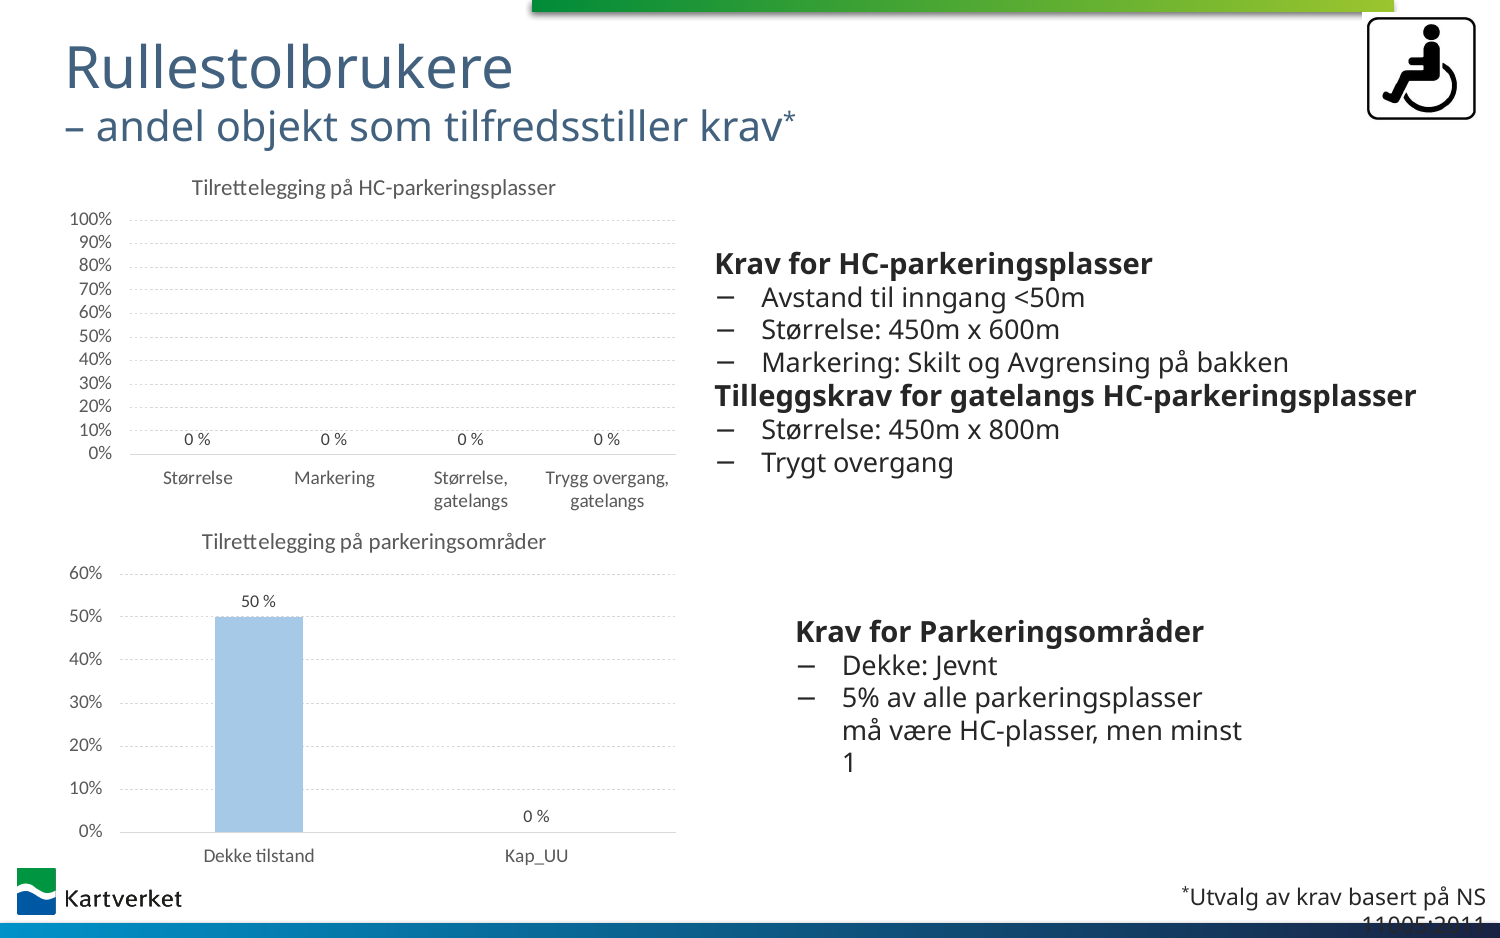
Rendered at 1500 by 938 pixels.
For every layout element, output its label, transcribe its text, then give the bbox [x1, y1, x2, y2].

picture [62, 166, 687, 519]
picture [62, 520, 687, 874]
text_box Krav for Parkeringsområder Dekke: Jevnt 5% av alle parkeringsplasser må være HC-plasser, men minst 1 [780, 605, 1261, 786]
text_box *Utvalg av krav basert på NS 11005:2011 [1068, 873, 1500, 938]
text_box Krav for HC-parkeringsplasser Avstand til inngang <50m Størrelse: 450m x 600m Markering: Skilt og Avgrensing på bakken Tilleggskrav for gatelangs HC-parkeringsplasser Størrelse: 450m x 800m Trygt overgang [699, 237, 1433, 485]
picture [1362, 12, 1481, 126]
text_box Rullestolbrukere – andel objekt som tilfredsstiller krav* [49, 25, 1431, 158]
